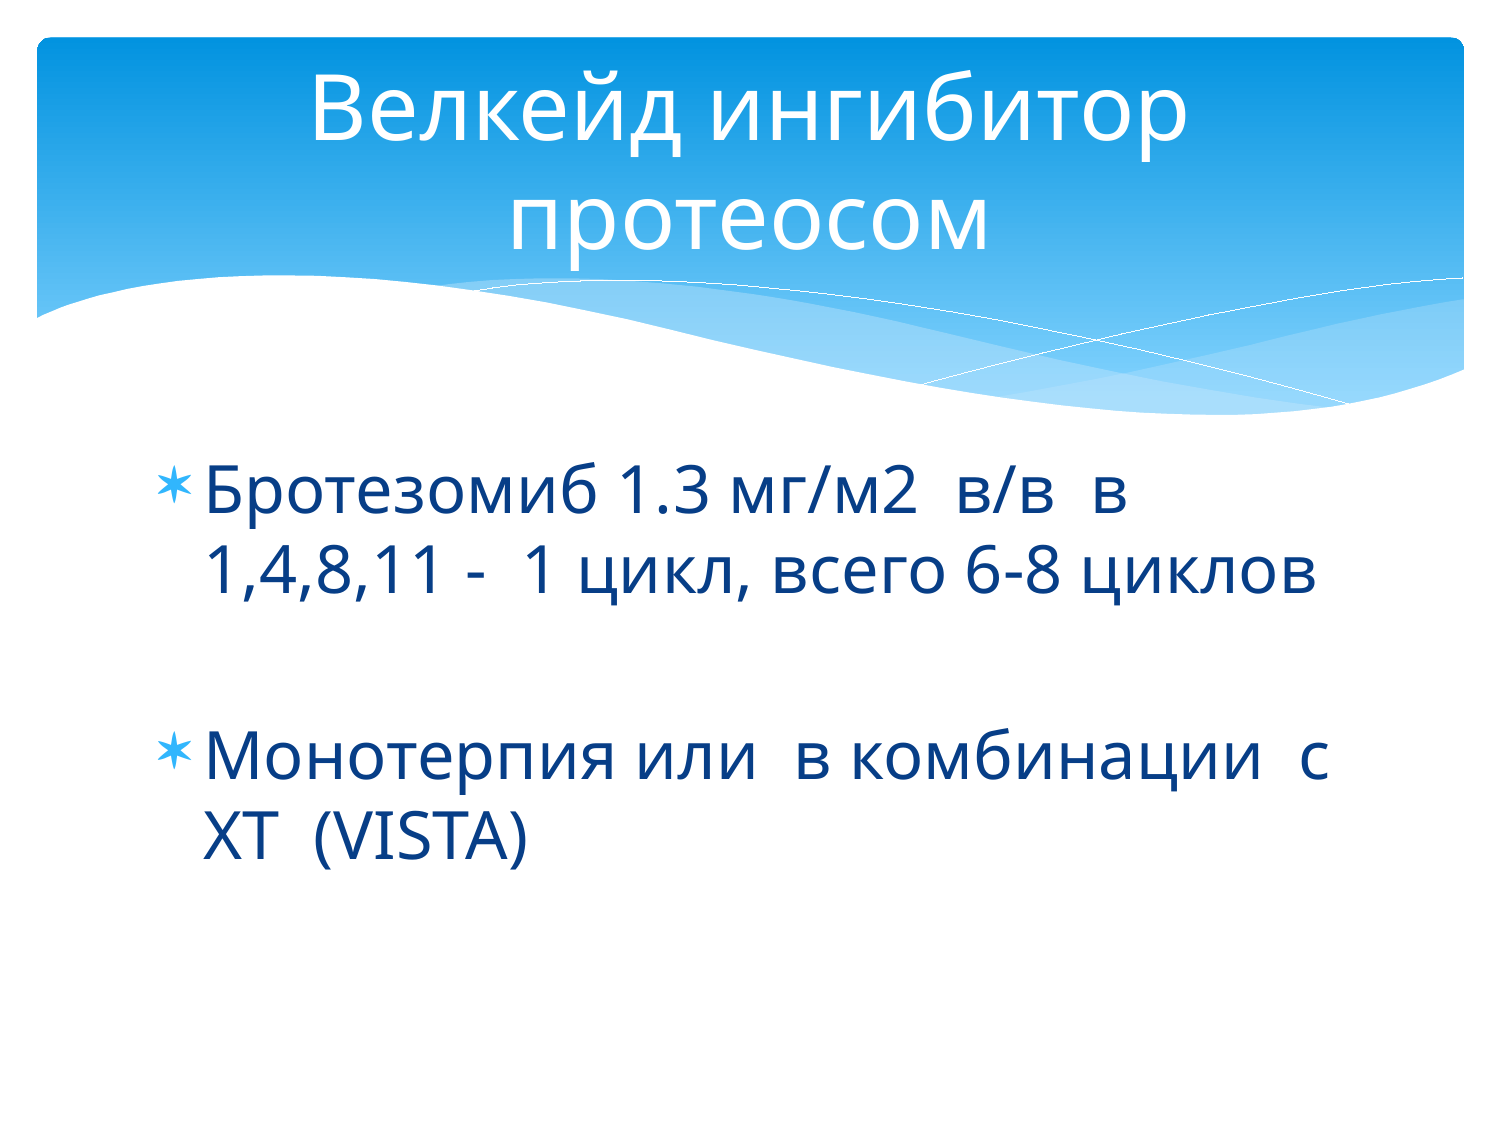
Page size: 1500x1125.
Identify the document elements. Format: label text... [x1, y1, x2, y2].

title Велкейд ингибитор протеосом [75, 55, 1425, 261]
list Бротезомиб 1.3 мг/м2 в/в в 1,4,8,11 - 1 цикл, всего 6-8 циклов Монотерпия или в комбинации с ХТ (VISTA) [143, 438, 1359, 1005]
